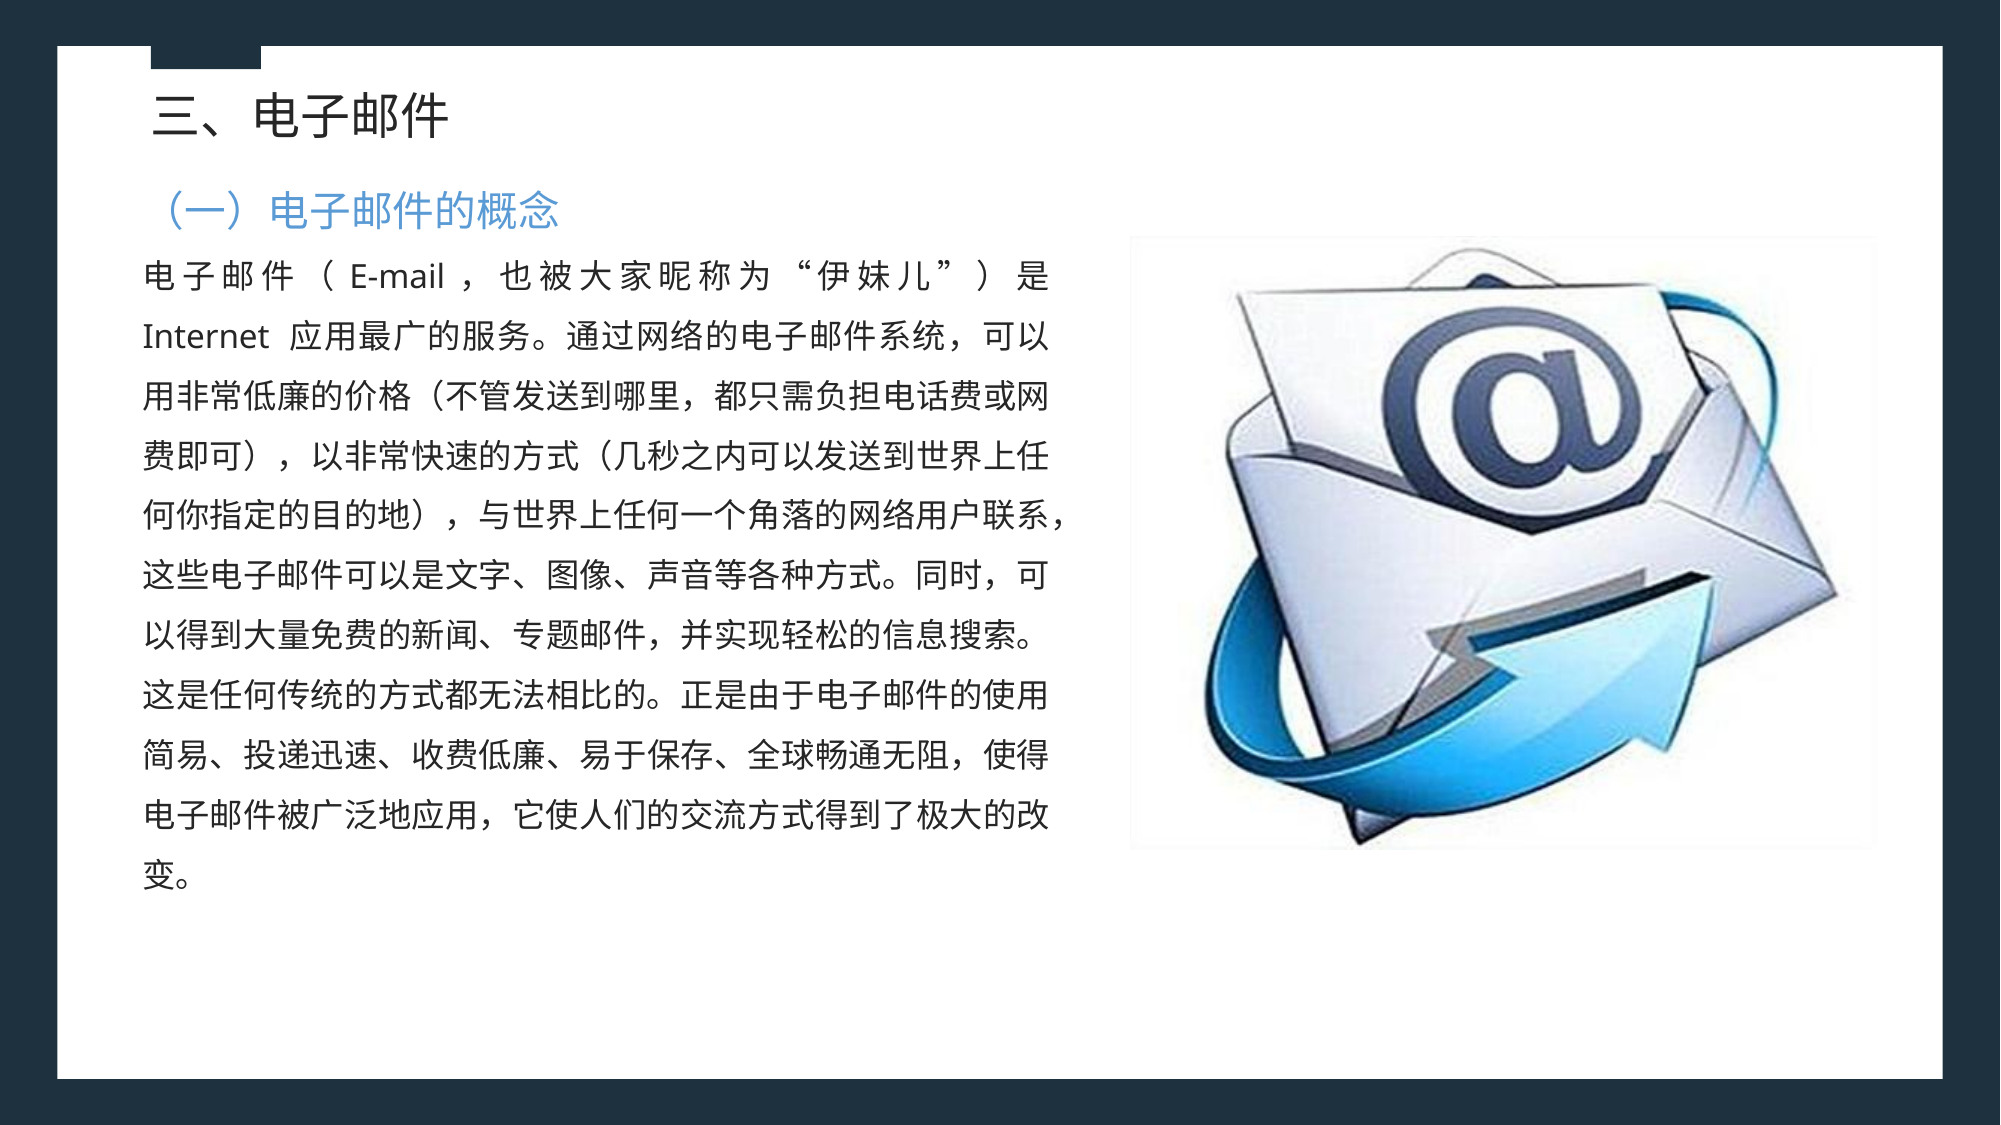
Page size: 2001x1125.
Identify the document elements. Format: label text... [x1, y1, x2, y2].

text_box （一）电子邮件的概念 电子邮件（E-mail，也被大家昵称为“伊妹儿”）是 Internet 应用最广的服务。通过网络的电子邮件系统，可以用非常低廉的价格（不管发送到哪里，都只需负担电话费或网费即可），以非常快速的方式（几秒之内可以发送到世界上任何你指定的目的地），与世界上任何一个角落的网络用户联系，这些电子邮件可以是文字、图像、声音等各种方式。同时，可以得到大量免费的新闻、专题邮件，并实现轻松的信息搜索。这是任何传统的方式都无法相比的。正是由于电子邮件的使用简易、投递迅速、收费低廉、易于保存、全球畅通无阻，使得电子邮件被广泛地应用，它使人们的交流方式得到了极大的改变。 [127, 152, 1065, 902]
picture [1130, 236, 1878, 850]
text_box 三、电子邮件 [150, 77, 846, 152]
